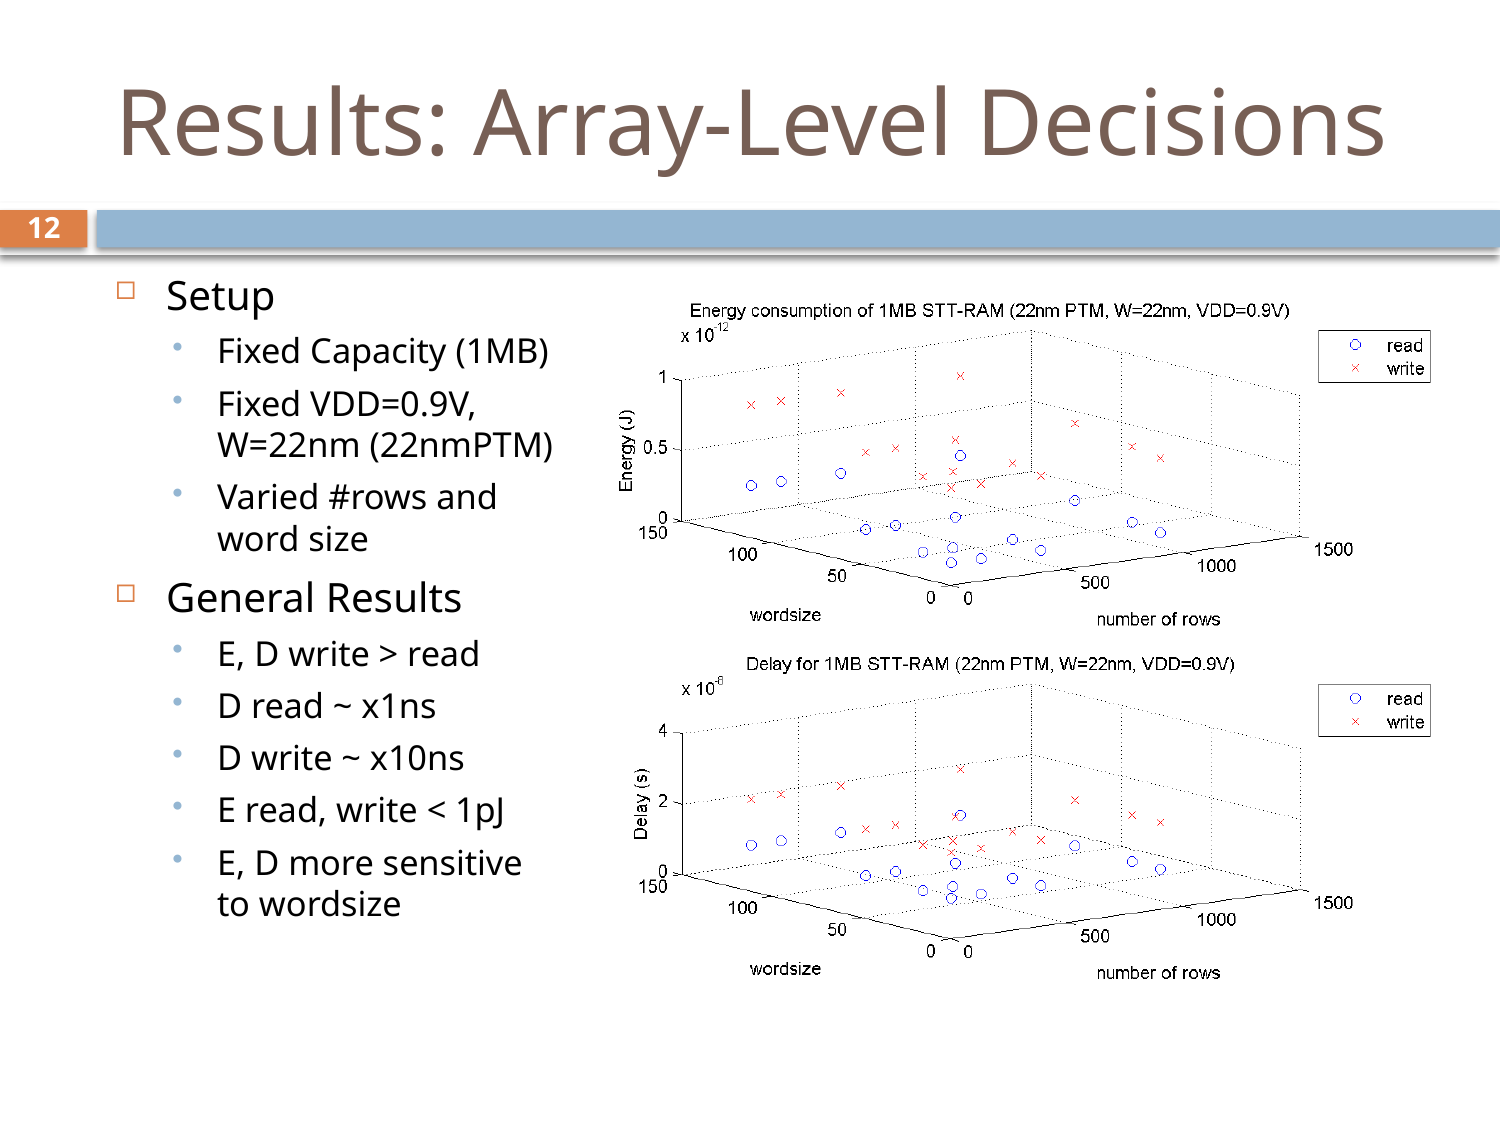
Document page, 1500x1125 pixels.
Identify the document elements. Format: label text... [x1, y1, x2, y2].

slide_number 12 [0, 208, 88, 249]
title Results: Array-Level Decisions [100, 37, 1438, 200]
list Setup Fixed Capacity (1MB) Fixed VDD=0.9V, W=22nm (22nmPTM) Varied #rows and word size General Results E, D write > read D read ~ x1ns D write ~ x10ns E read, write < 1pJ E, D more sensitive to wordsize [100, 262, 578, 1000]
picture [612, 273, 1446, 1022]
